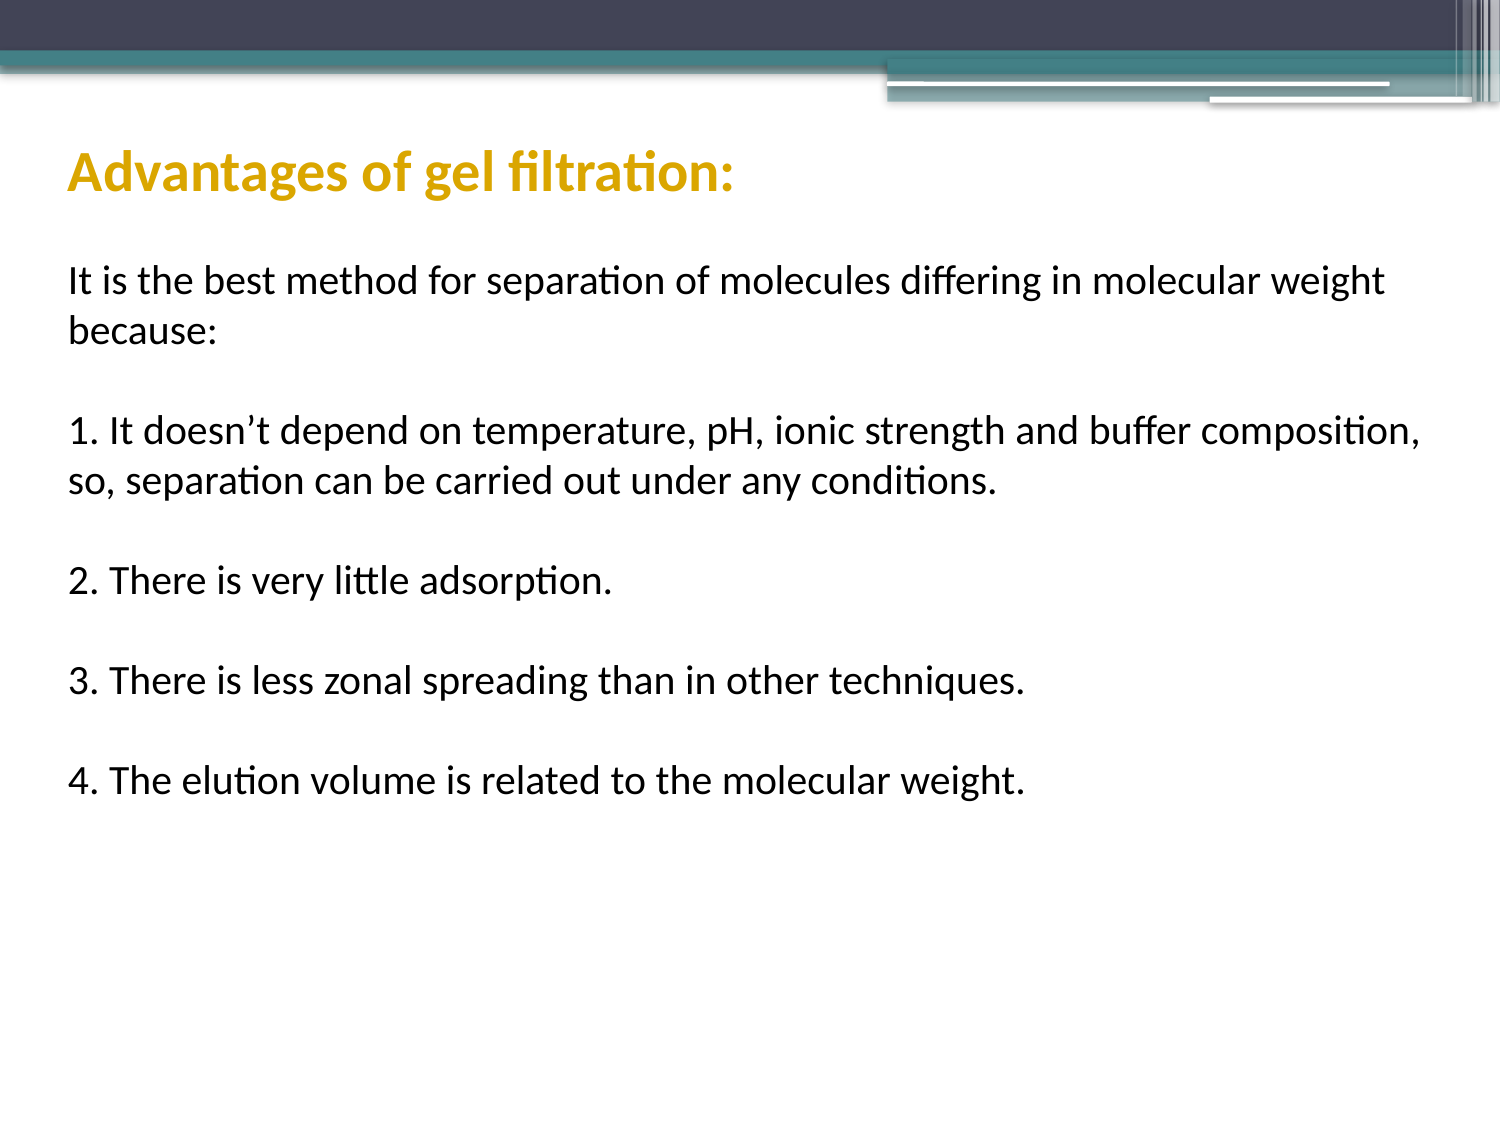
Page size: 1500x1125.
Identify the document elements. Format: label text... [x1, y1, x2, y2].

text_box Advantages of gel filtration: It is the best method for separation of molecules differing in molecular weight because: 1. It doesn’t depend on temperature, pH, ionic strength and buffer composition, so, separation can be carried out under any conditions. 2. There is very little adsorption. 3. There is less zonal spreading than in other techniques. 4. The elution volume is related to the molecular weight. [53, 125, 1471, 811]
